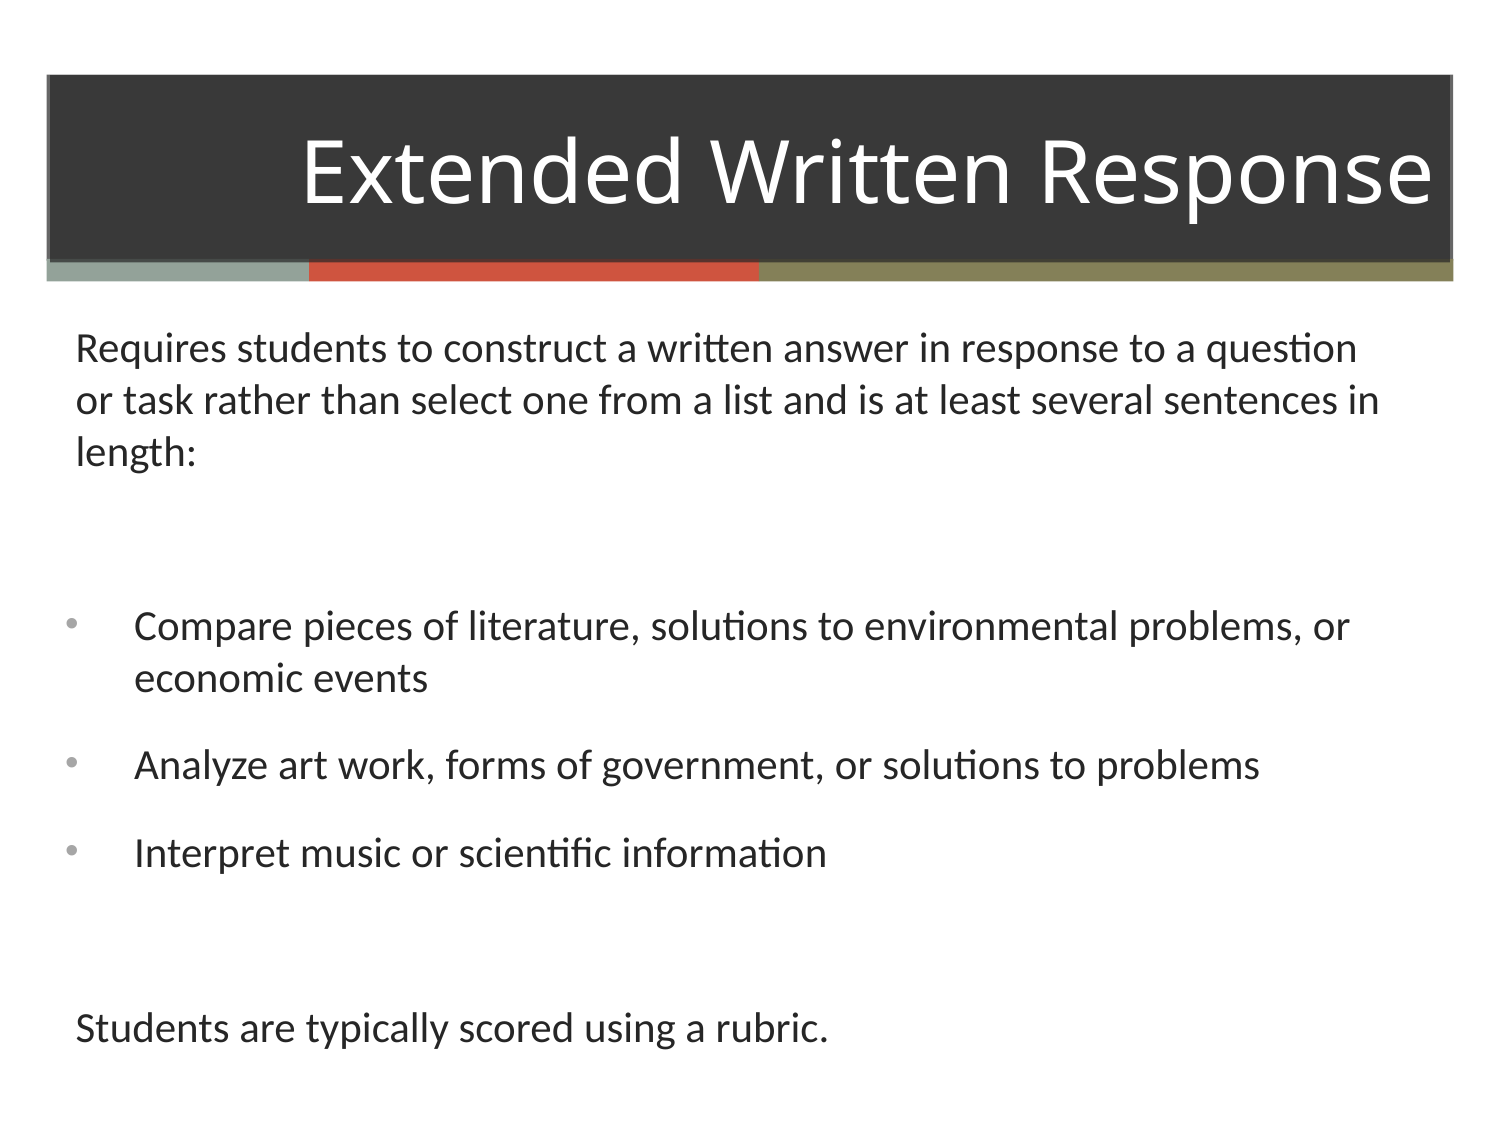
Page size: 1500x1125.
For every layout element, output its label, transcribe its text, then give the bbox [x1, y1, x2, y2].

title Extended Written Response [50, 75, 1450, 263]
list Requires students to construct a written answer in response to a question or task rather than select one from a list and is at least several sentences in length: Compare pieces of literature, solutions to environmental problems, or economic events Analyze art work, forms of government, or solutions to problems Interpret music or scientific information Students are typically scored using a rubric. [50, 312, 1400, 1063]
